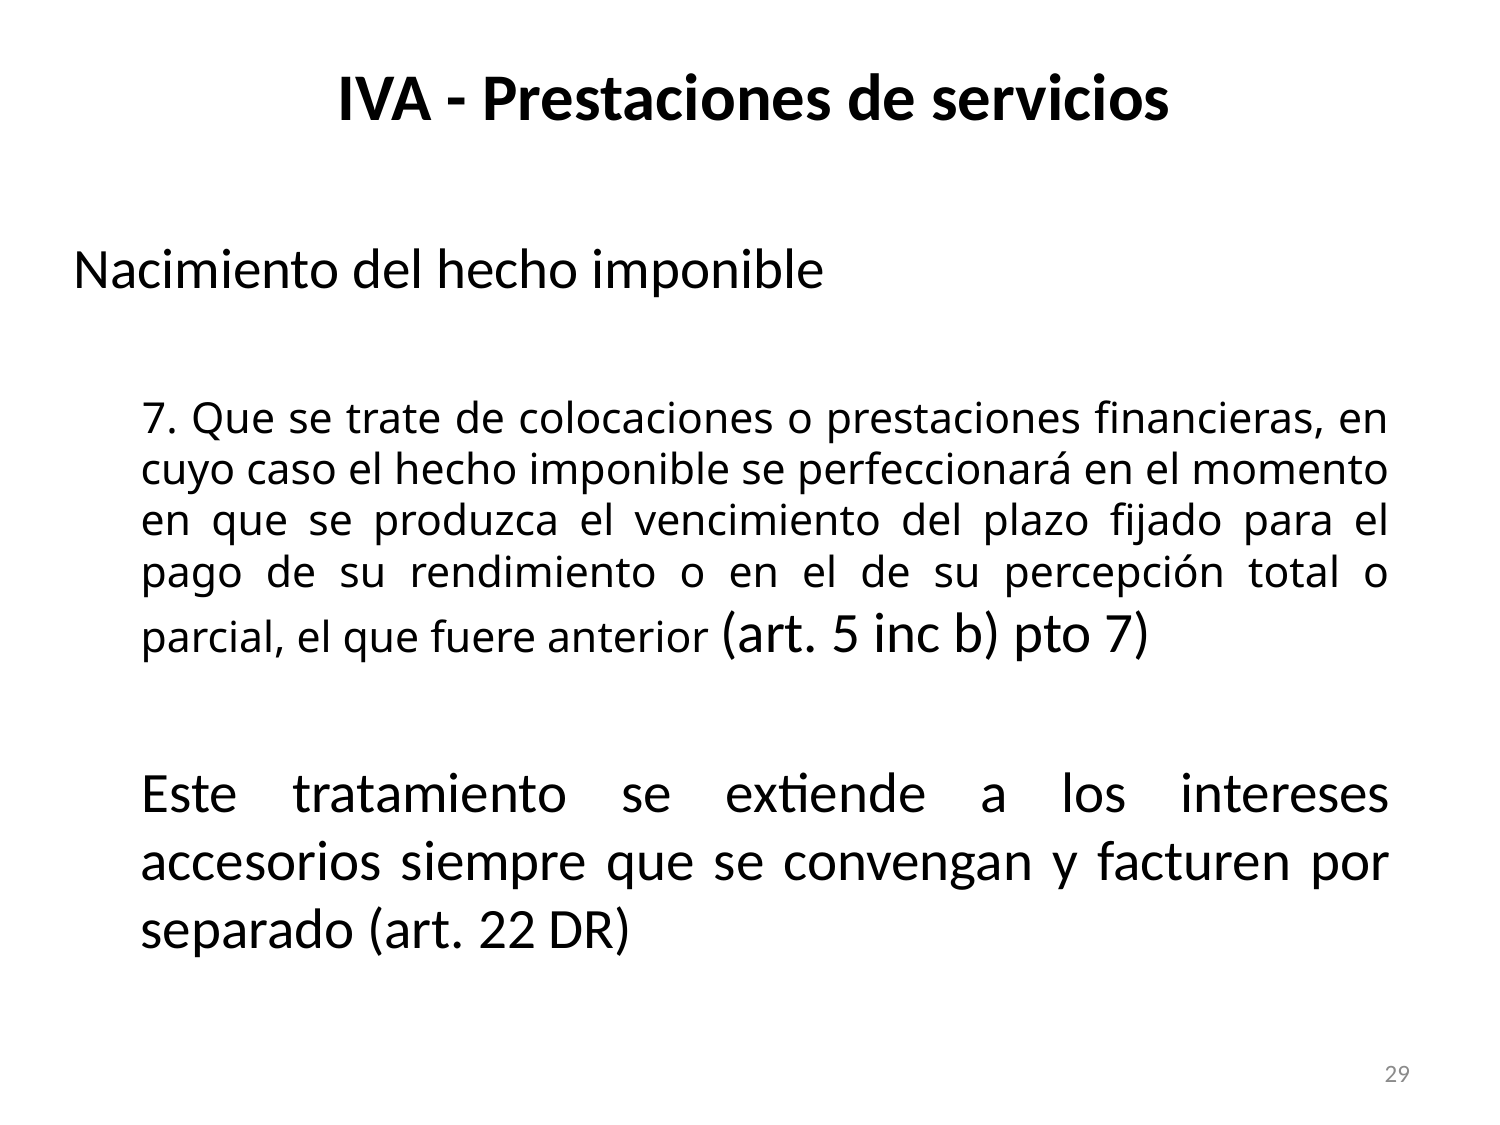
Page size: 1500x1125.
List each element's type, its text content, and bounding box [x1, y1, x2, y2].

title IVA - Prestaciones de servicios [117, 0, 1393, 143]
slide_number 29 [1074, 1042, 1425, 1103]
list Nacimiento del hecho imponible 7. Que se trate de colocaciones o prestaciones financieras, en cuyo caso el hecho imponible se perfeccionará en el momento en que se produzca el vencimiento del plazo fijado para el pago de su rendimiento o en el de su percepción total o parcial, el que fuere anterior (art. 5 inc b) pto 7) Este tratamiento se extiende a los intereses accesorios siempre que se convengan y facturen por separado (art. 22 DR) [58, 143, 1406, 988]
